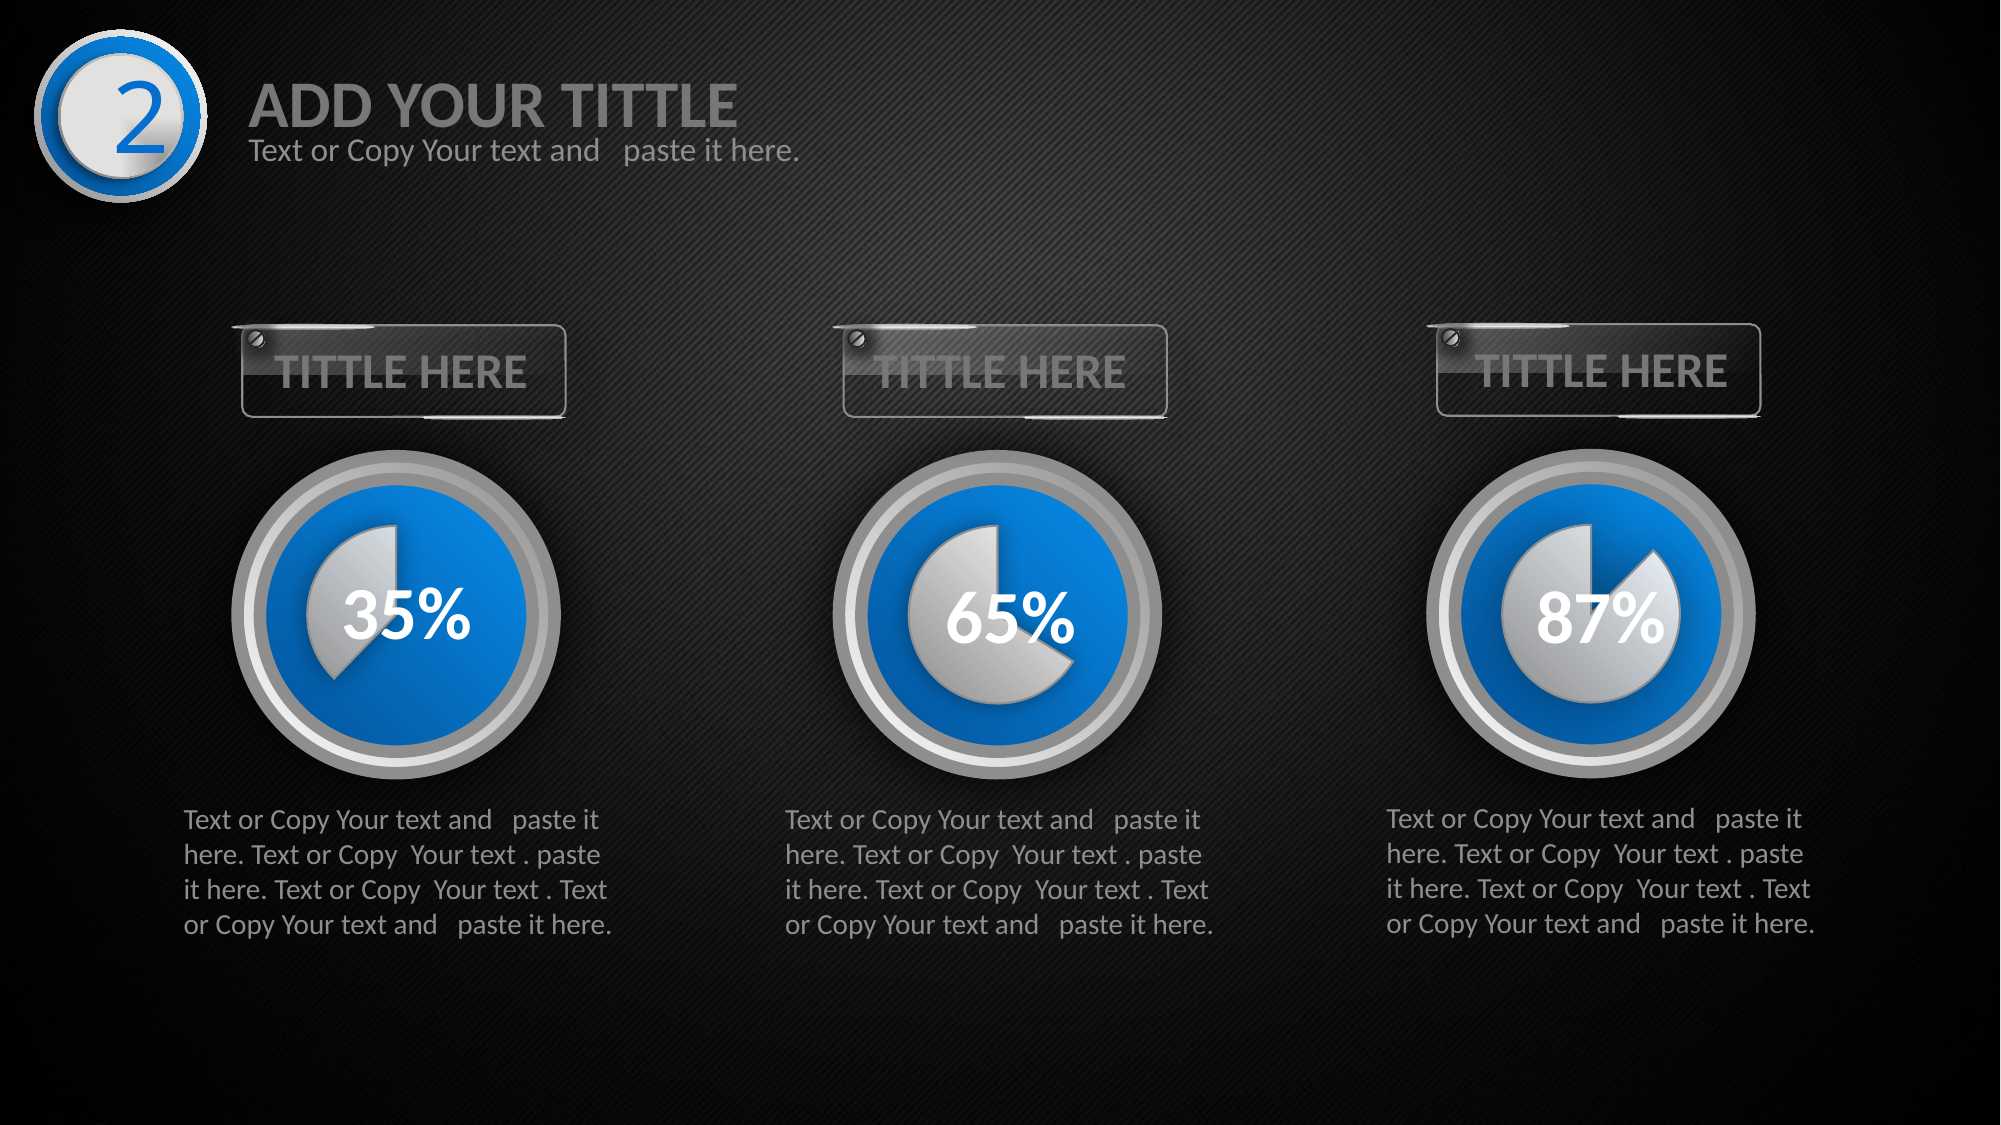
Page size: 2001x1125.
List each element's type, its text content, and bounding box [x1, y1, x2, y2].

text_box Text or Copy Your text and paste it here. Text or Copy Your text . paste it here. Text or Copy Your text . Text or Copy Your text and paste it here. [168, 793, 629, 948]
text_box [208, 323, 594, 420]
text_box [807, 323, 1193, 420]
text_box Text or Copy Your text and paste it here. [233, 120, 883, 176]
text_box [34, 29, 208, 203]
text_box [838, 456, 1156, 774]
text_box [237, 456, 555, 774]
picture [0, 0, 2001, 1125]
text_box Text or Copy Your text and paste it here. Text or Copy Your text . paste it here. Text or Copy Your text . Text or Copy Your text and paste it here. [770, 793, 1230, 948]
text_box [1409, 322, 1794, 419]
text_box ADD YOUR TITTLE [233, 53, 985, 149]
text_box Text or Copy Your text and paste it here. Text or Copy Your text . paste it here. Text or Copy Your text . Text or Copy Your text and paste it here. [1371, 792, 1832, 947]
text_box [1432, 455, 1750, 773]
